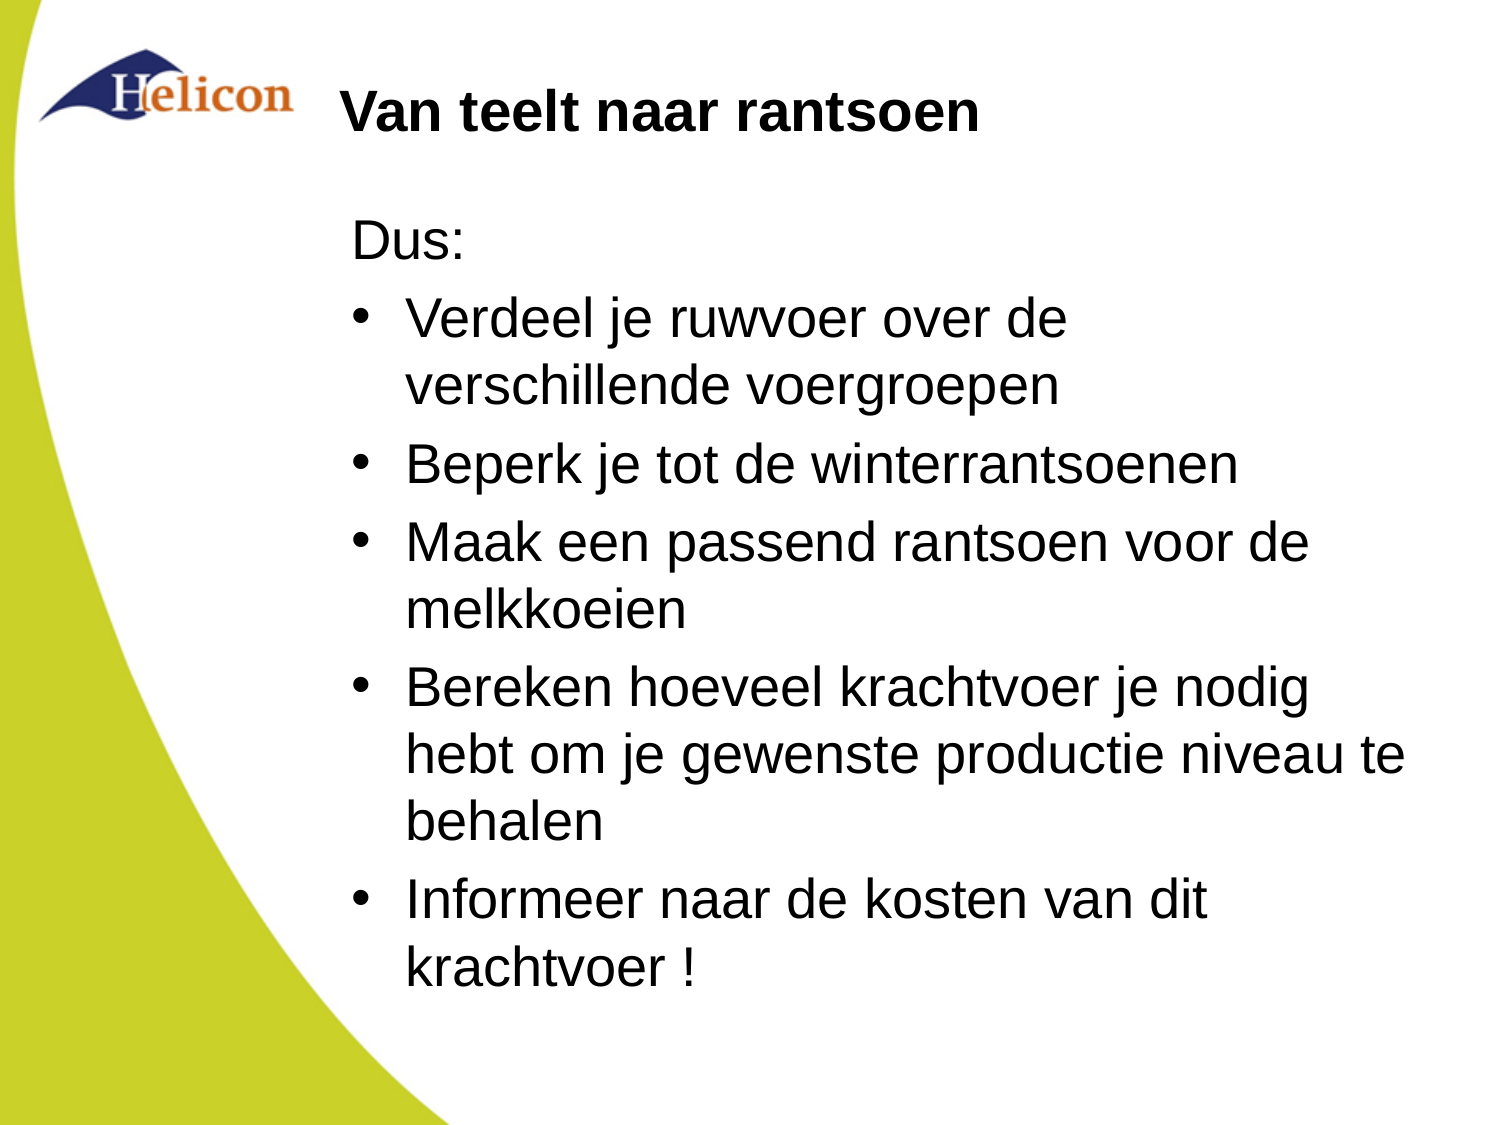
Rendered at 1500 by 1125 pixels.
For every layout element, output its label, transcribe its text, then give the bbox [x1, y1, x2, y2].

title Van teelt naar rantsoen [324, 54, 1415, 161]
list Dus: Verdeel je ruwvoer over de verschillende voergroepen Beperk je tot de winterrantsoenen Maak een passend rantsoen voor de melkkoeien Bereken hoeveel krachtvoer je nodig hebt om je gewenste productie niveau te behalen Informeer naar de kosten van dit krachtvoer ! [336, 196, 1425, 1005]
picture [0, 0, 1500, 1125]
